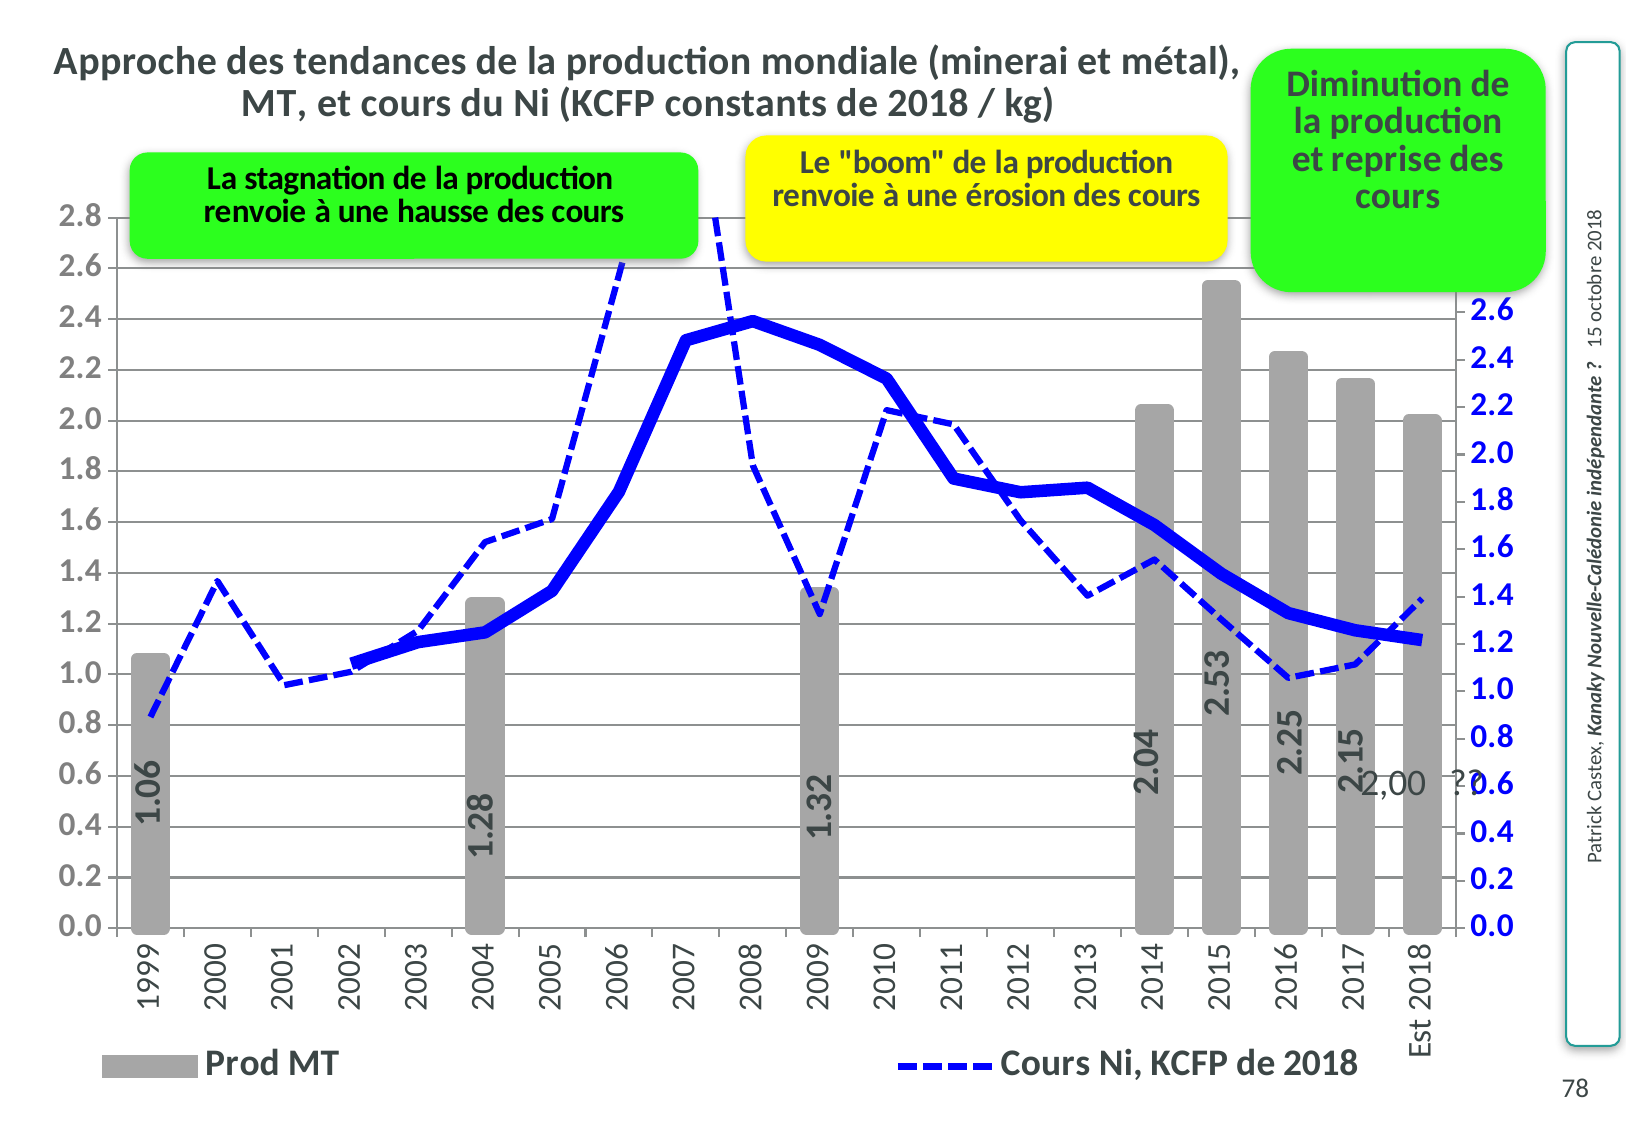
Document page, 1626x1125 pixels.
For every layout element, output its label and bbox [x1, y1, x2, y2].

chart [44, 30, 1562, 1103]
